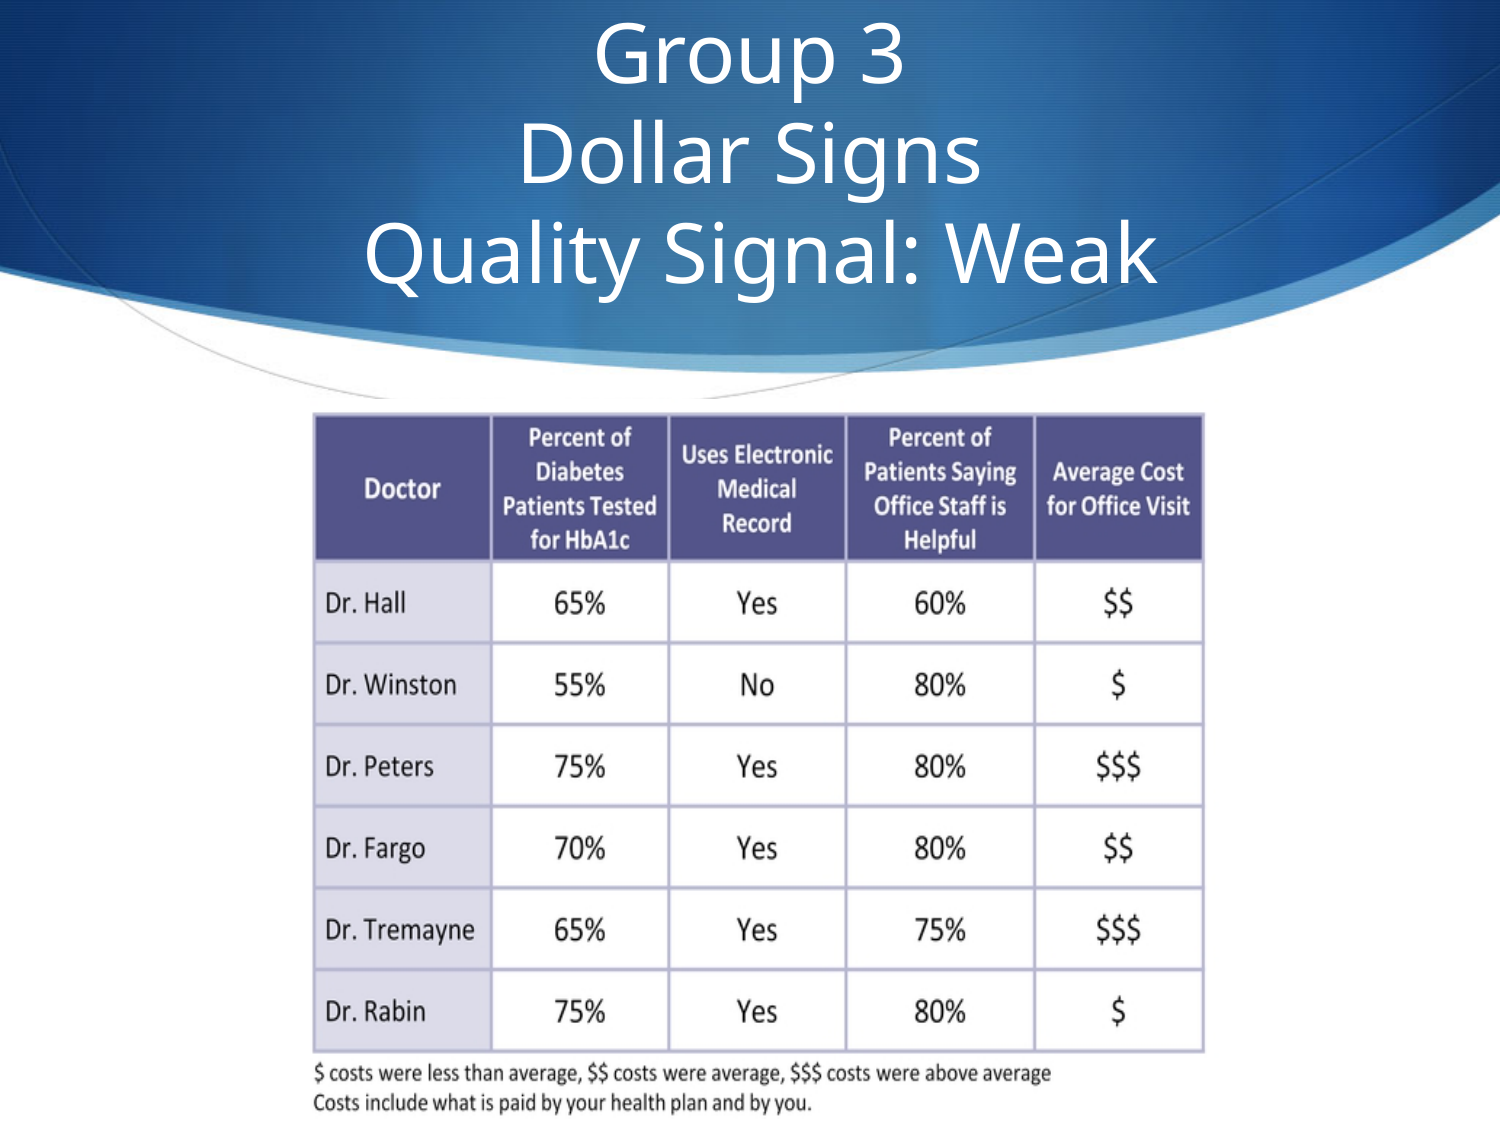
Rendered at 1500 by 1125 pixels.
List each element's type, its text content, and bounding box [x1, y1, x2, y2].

title Group 3 Dollar Signs Quality Signal: Weak [75, 56, 1425, 245]
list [24, 399, 1456, 1120]
picture [0, 0, 1500, 1125]
